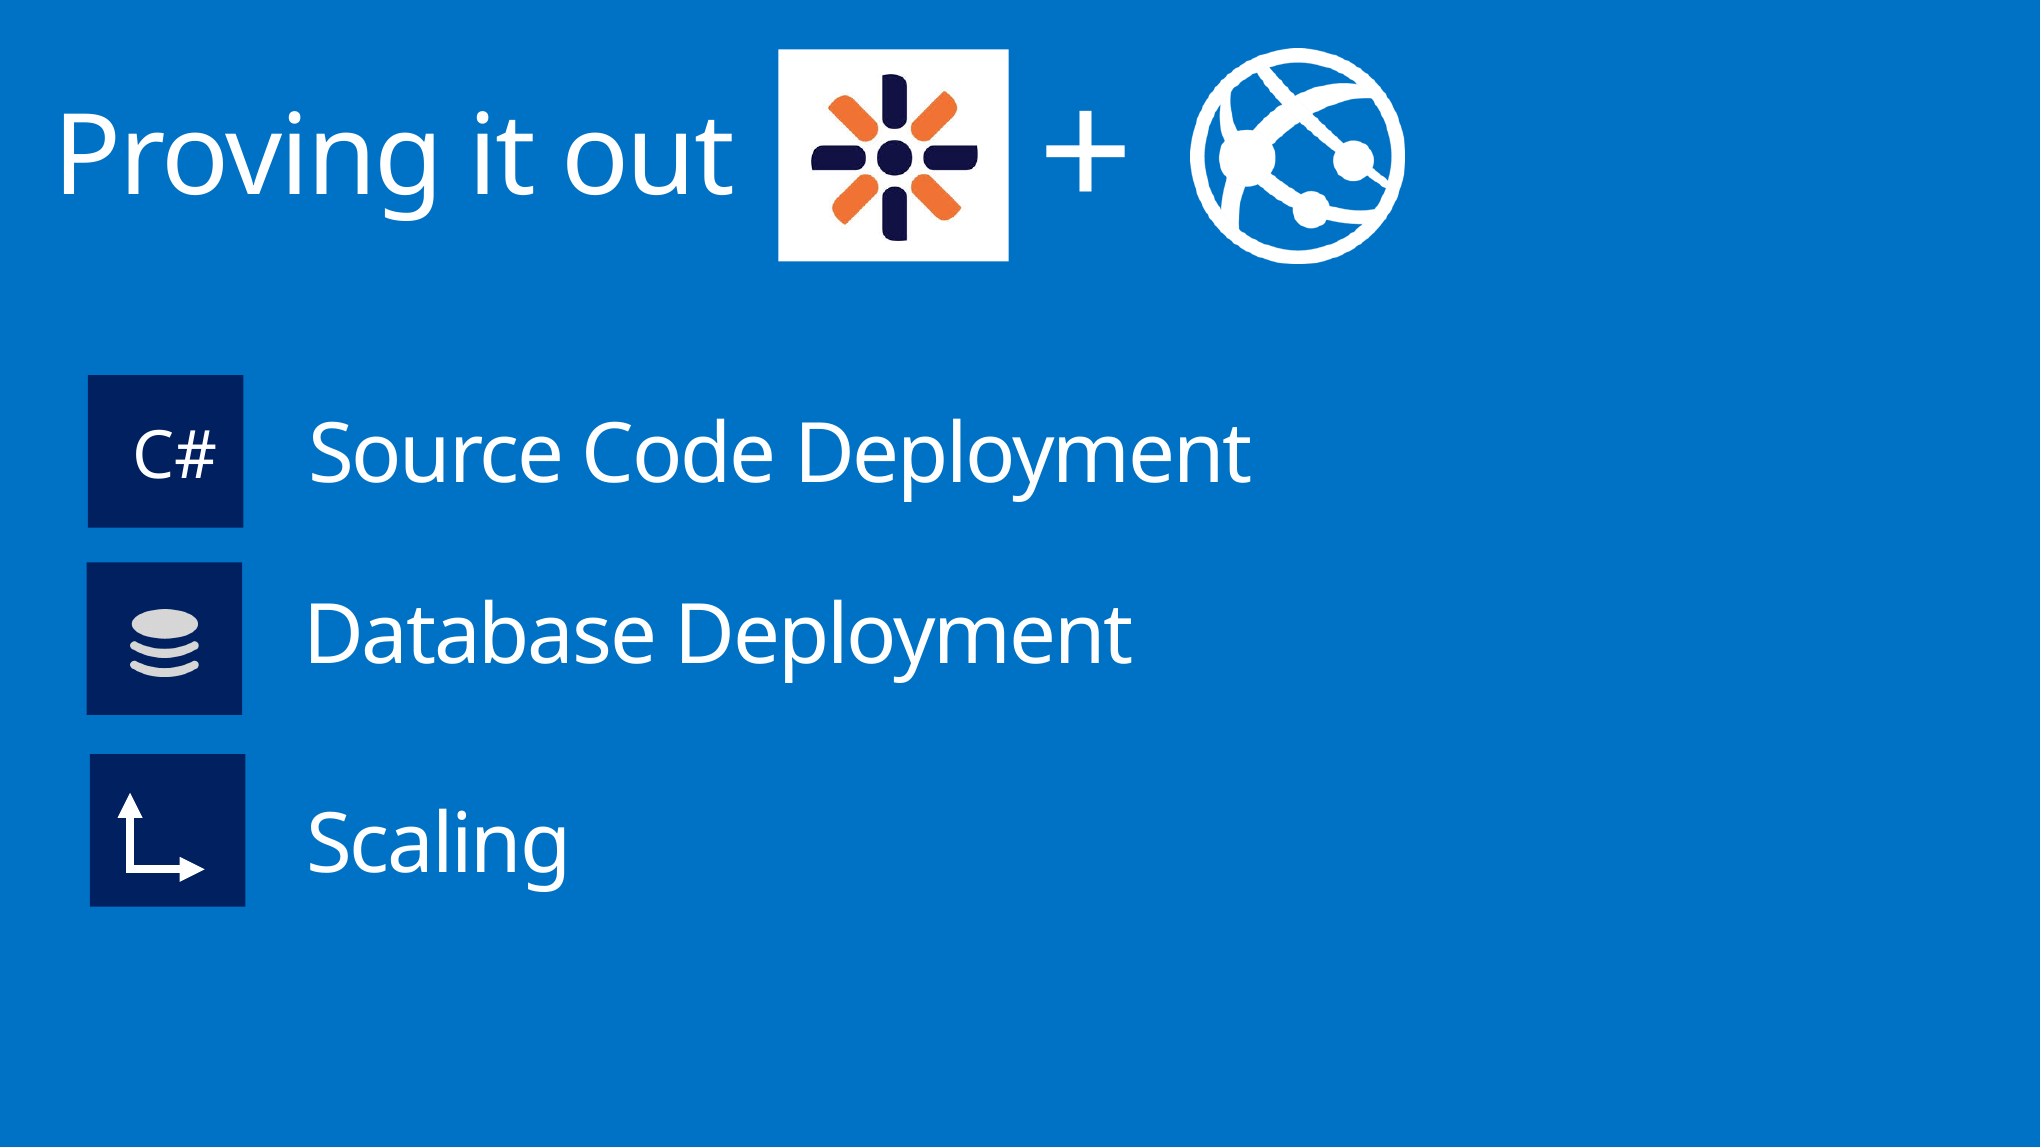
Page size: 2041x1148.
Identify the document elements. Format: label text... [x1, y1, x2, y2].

text_box [778, 48, 1008, 262]
picture [810, 74, 978, 242]
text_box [87, 374, 247, 528]
picture [1189, 48, 1405, 264]
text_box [86, 562, 243, 716]
text_box Source Code Deployment [284, 395, 1369, 546]
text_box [89, 753, 246, 907]
text_box + [1008, 42, 1206, 271]
text_box Proving it out [38, 90, 778, 241]
text_box Database Deployment [279, 576, 1364, 728]
text_box Scaling [282, 785, 1367, 937]
